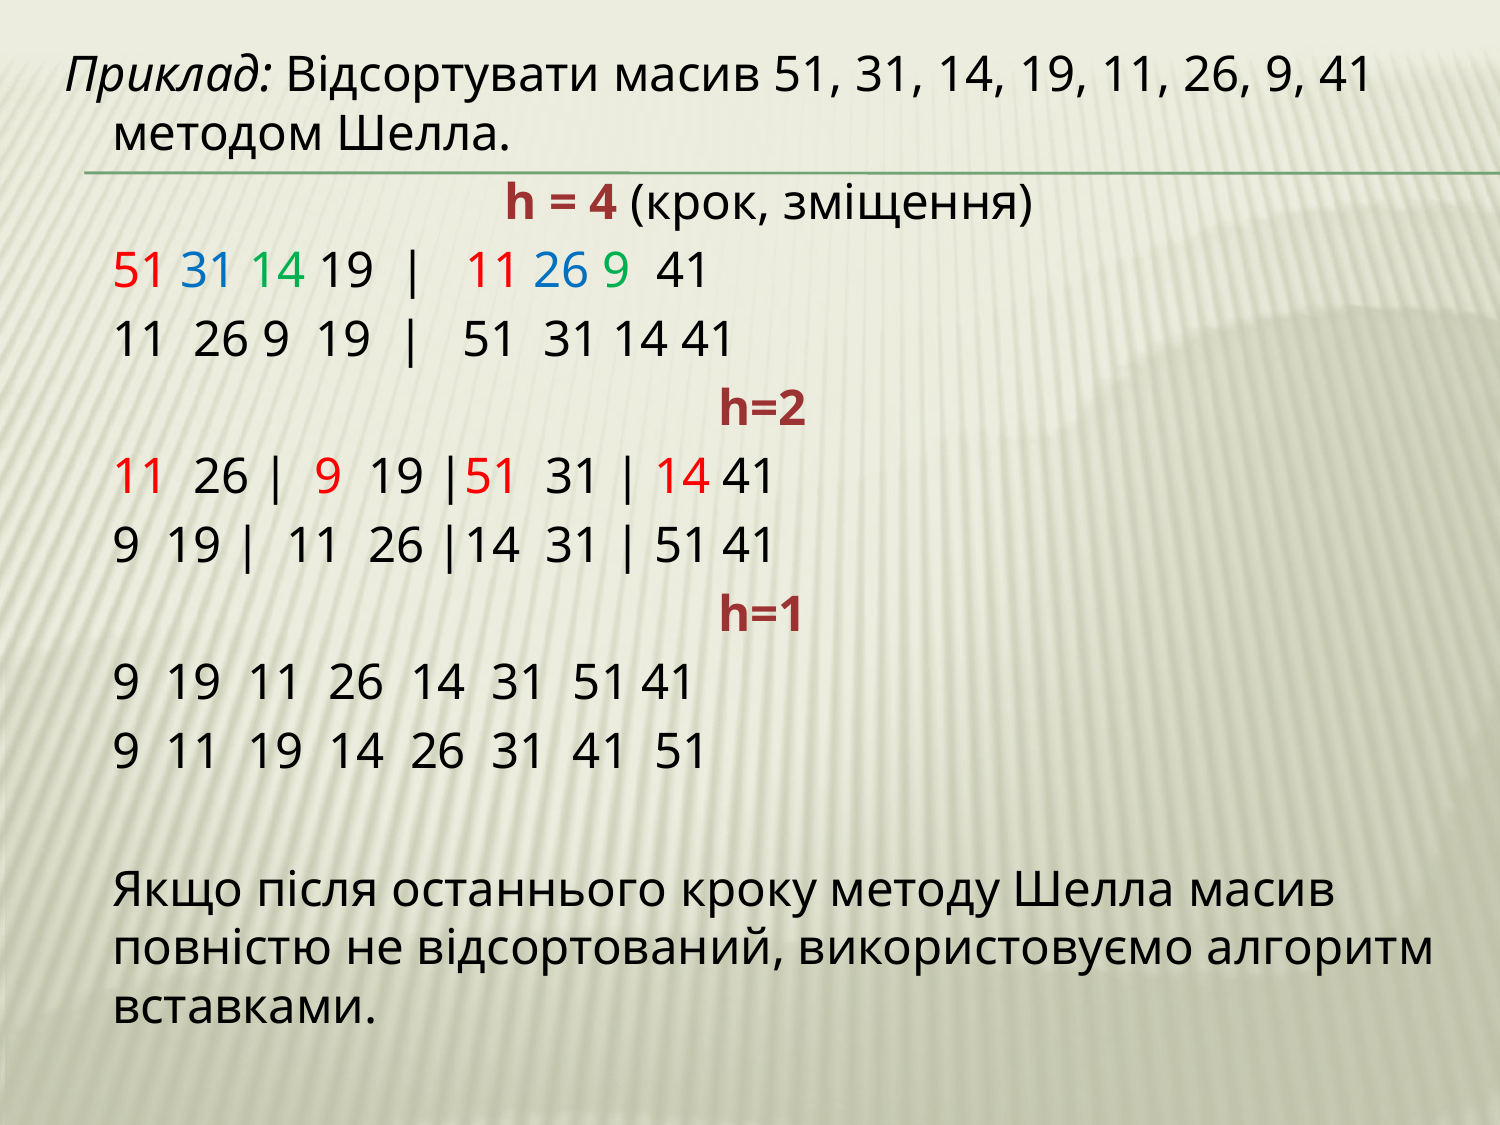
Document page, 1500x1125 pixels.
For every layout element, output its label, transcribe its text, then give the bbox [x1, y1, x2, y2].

list Приклад: Відсортувати масив 51, 31, 14, 19, 11, 26, 9, 41 методом Шелла. h = 4 (крок, зміщення) 51 31 14 19 | 11 26 9 41 11 26 9 19 | 51 31 14 41 h=2 11 26 | 9 19 |51 31 | 14 41 9 19 | 11 26 |14 31 | 51 41 h=1 9 19 11 26 14 31 51 41 9 11 19 14 26 31 41 51 Якщо після останнього кроку методу Шелла масив повністю не відсортований, використовуємо алгоритм вставками. [50, 35, 1475, 1090]
